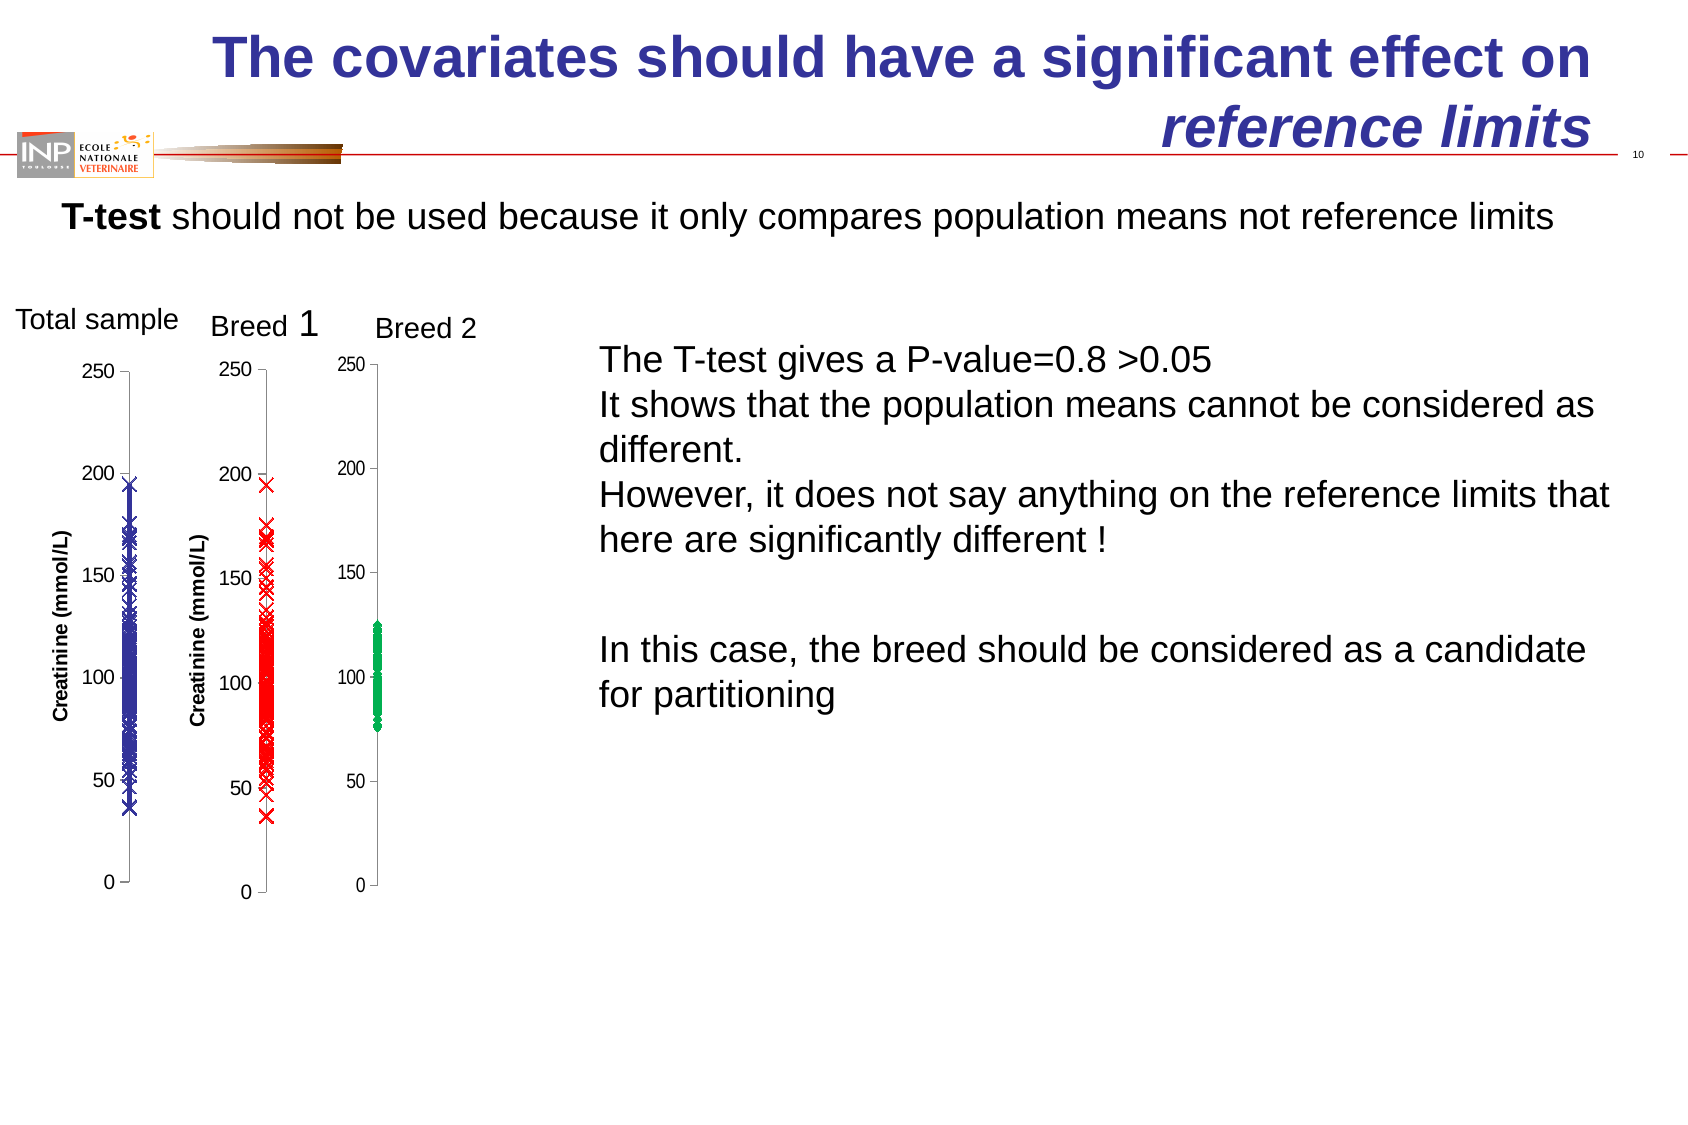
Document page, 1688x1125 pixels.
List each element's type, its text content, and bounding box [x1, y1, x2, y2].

picture [17, 132, 154, 178]
text_box In this case, the breed should be considered as a candidate for partitioning [584, 617, 1632, 723]
text_box T-test should not be used because it only compares population means not reference limits [46, 184, 1570, 245]
text_box Breed 2 [360, 302, 493, 351]
chart [40, 324, 516, 916]
text_box The T-test gives a P-value=0.8 >0.05 It shows that the population means cannot be considered as different. However, it does not say anything on the reference limits that here are significantly different ! [584, 327, 1627, 617]
text_box Breed 1 [195, 292, 335, 323]
text_box Total sample [0, 293, 195, 344]
title The covariates should have a significant effect on reference limits [80, 31, 1609, 147]
